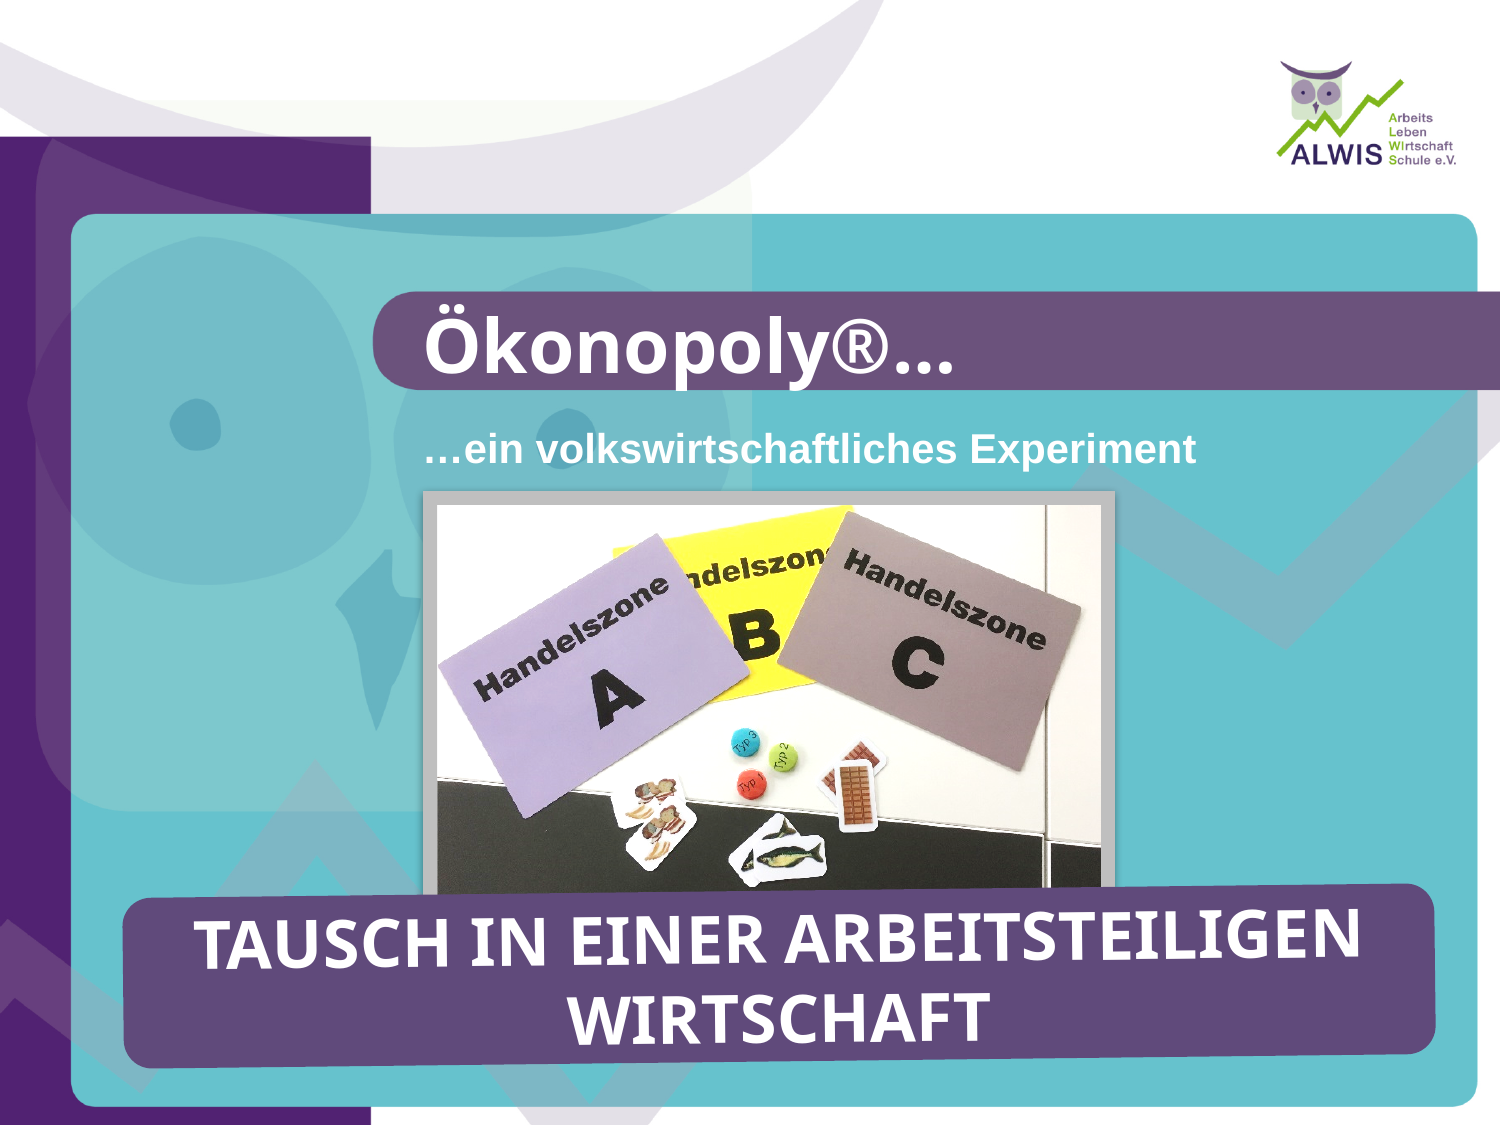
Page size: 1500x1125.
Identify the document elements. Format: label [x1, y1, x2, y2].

text_box [122, 888, 1435, 1066]
picture [0, 0, 1500, 1125]
